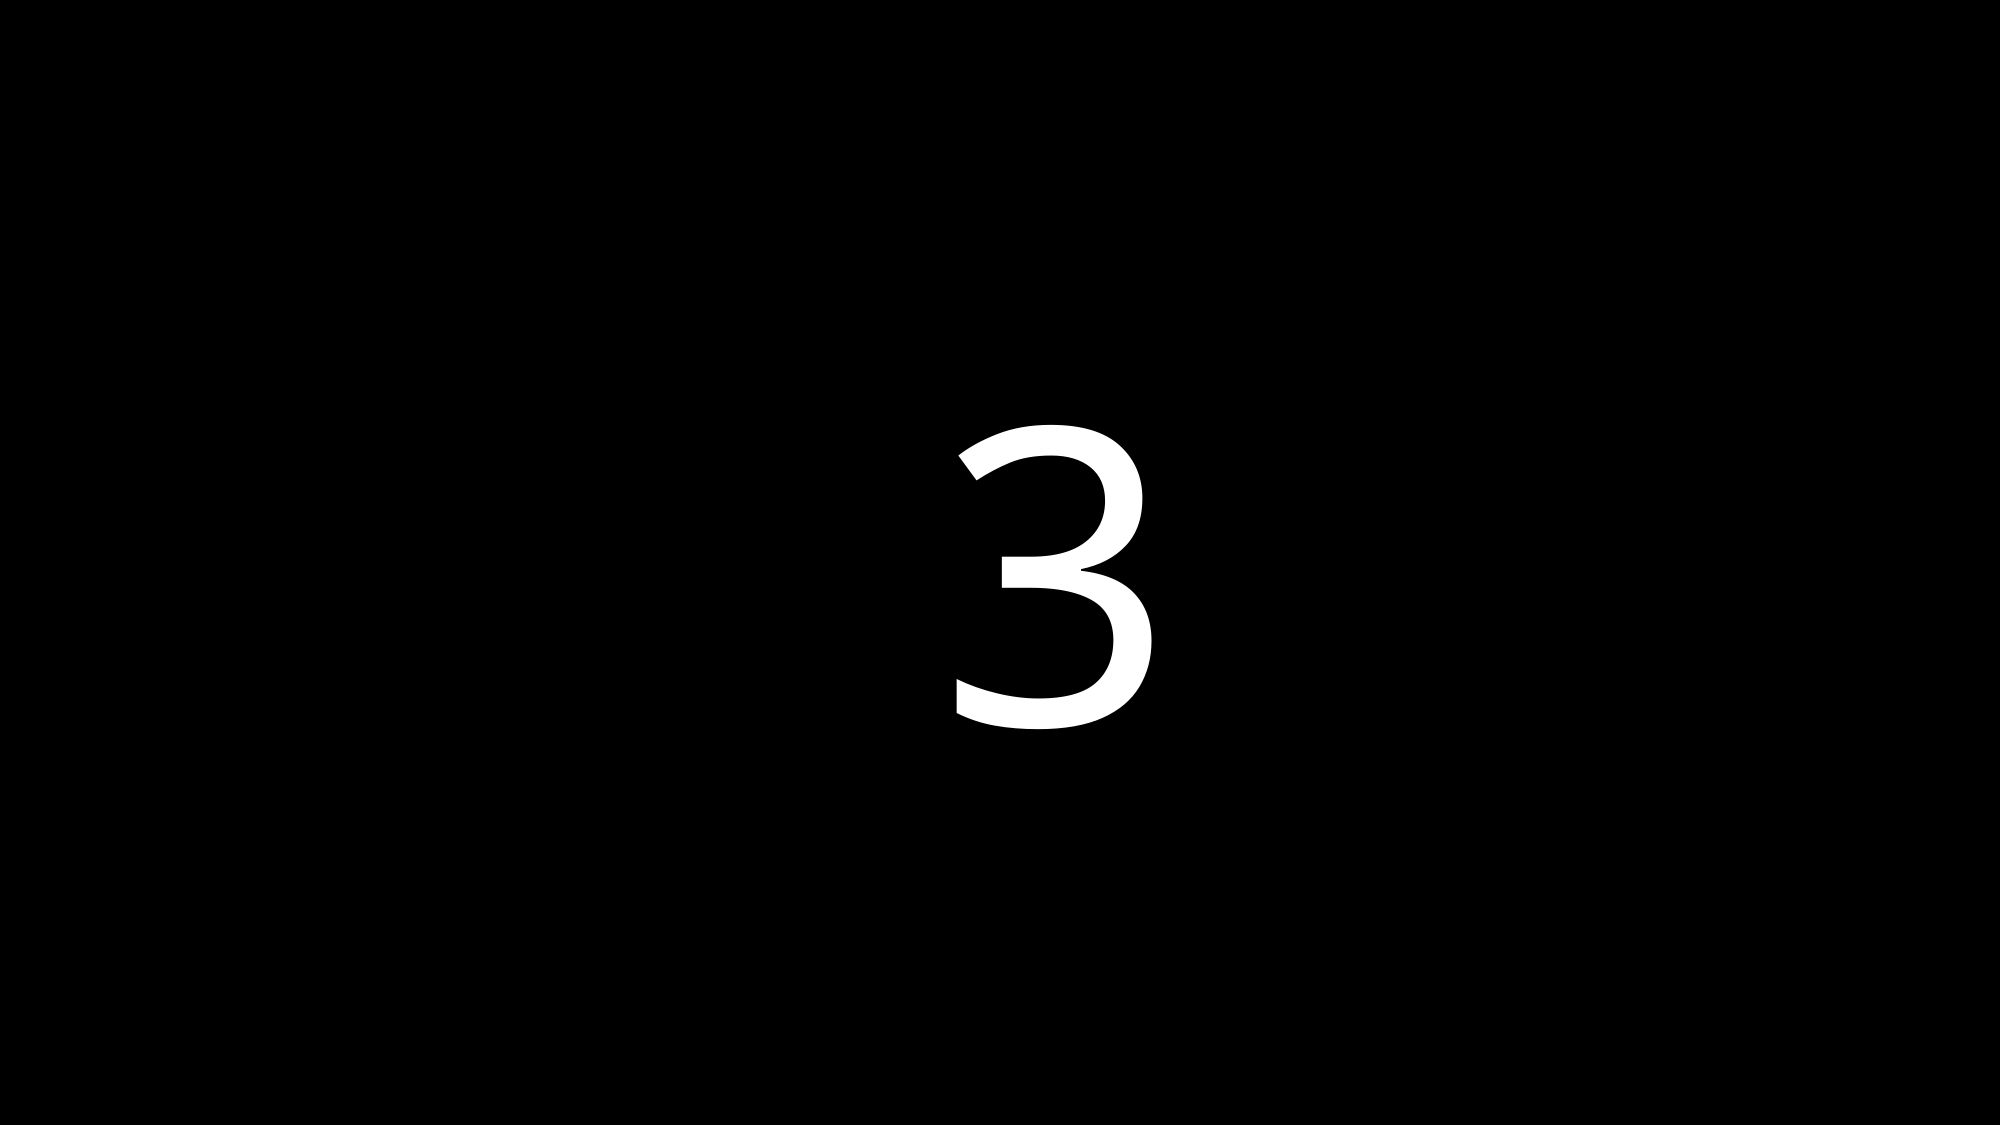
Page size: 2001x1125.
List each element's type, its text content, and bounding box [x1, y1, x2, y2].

text_box 3 [924, 303, 1076, 816]
